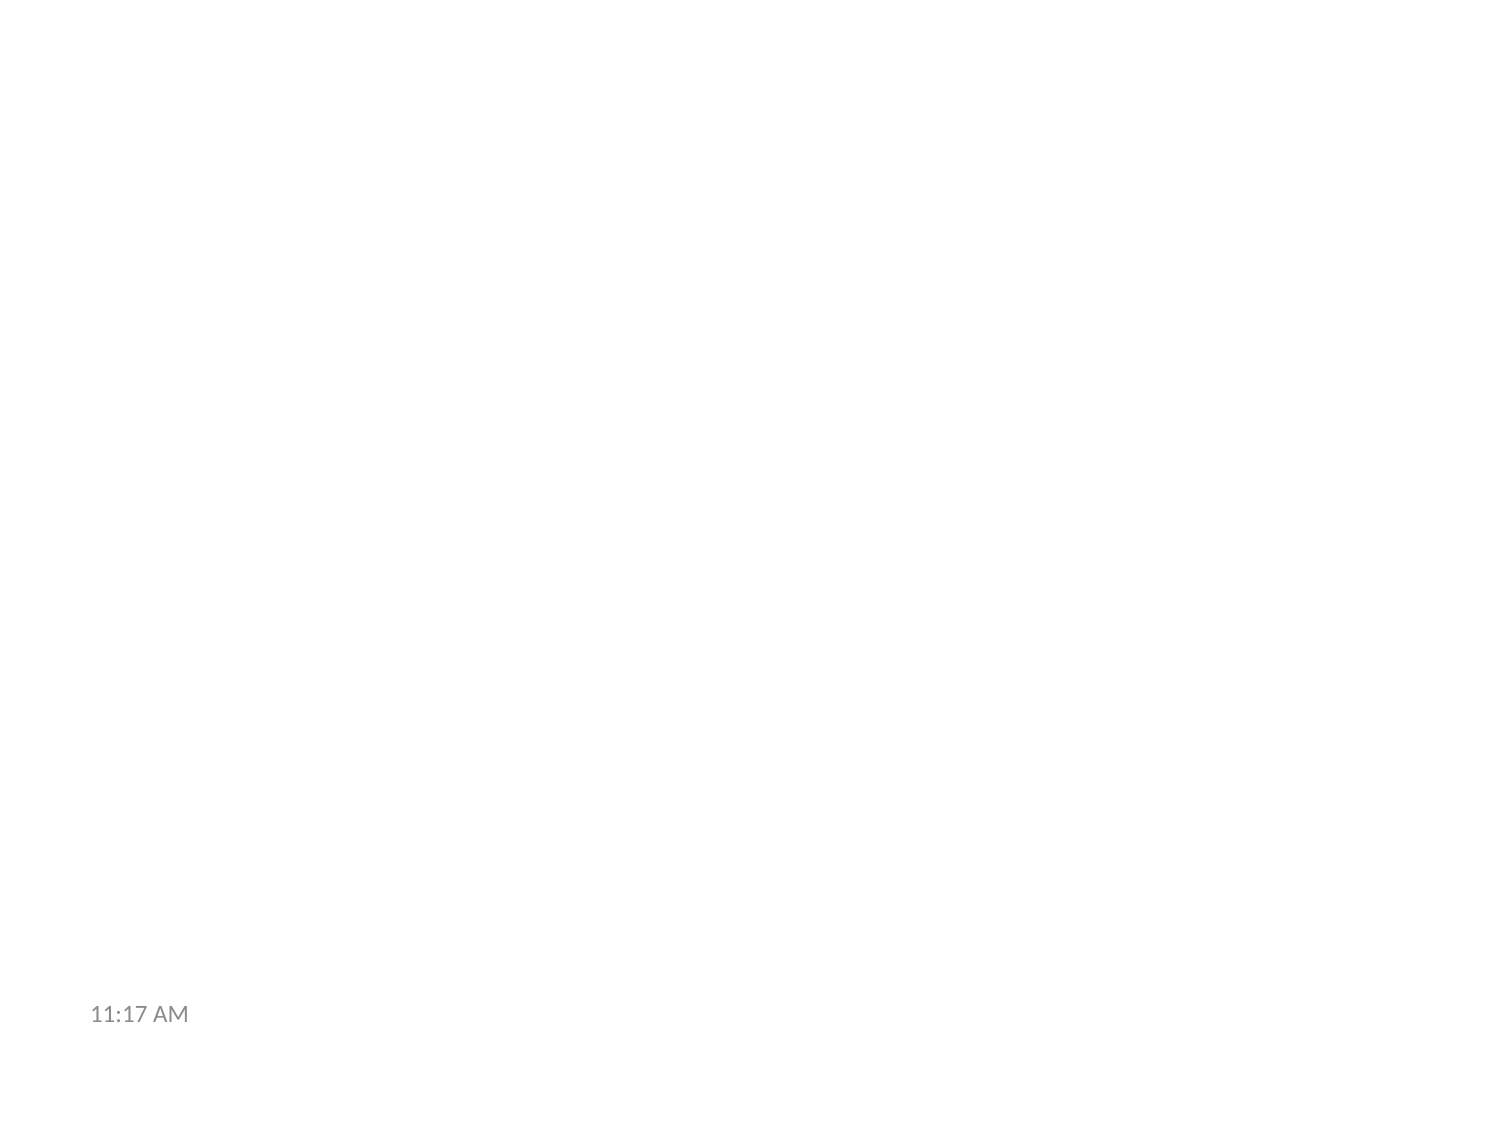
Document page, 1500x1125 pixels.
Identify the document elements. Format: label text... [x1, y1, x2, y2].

text_box 3:35 PM [75, 982, 425, 1043]
